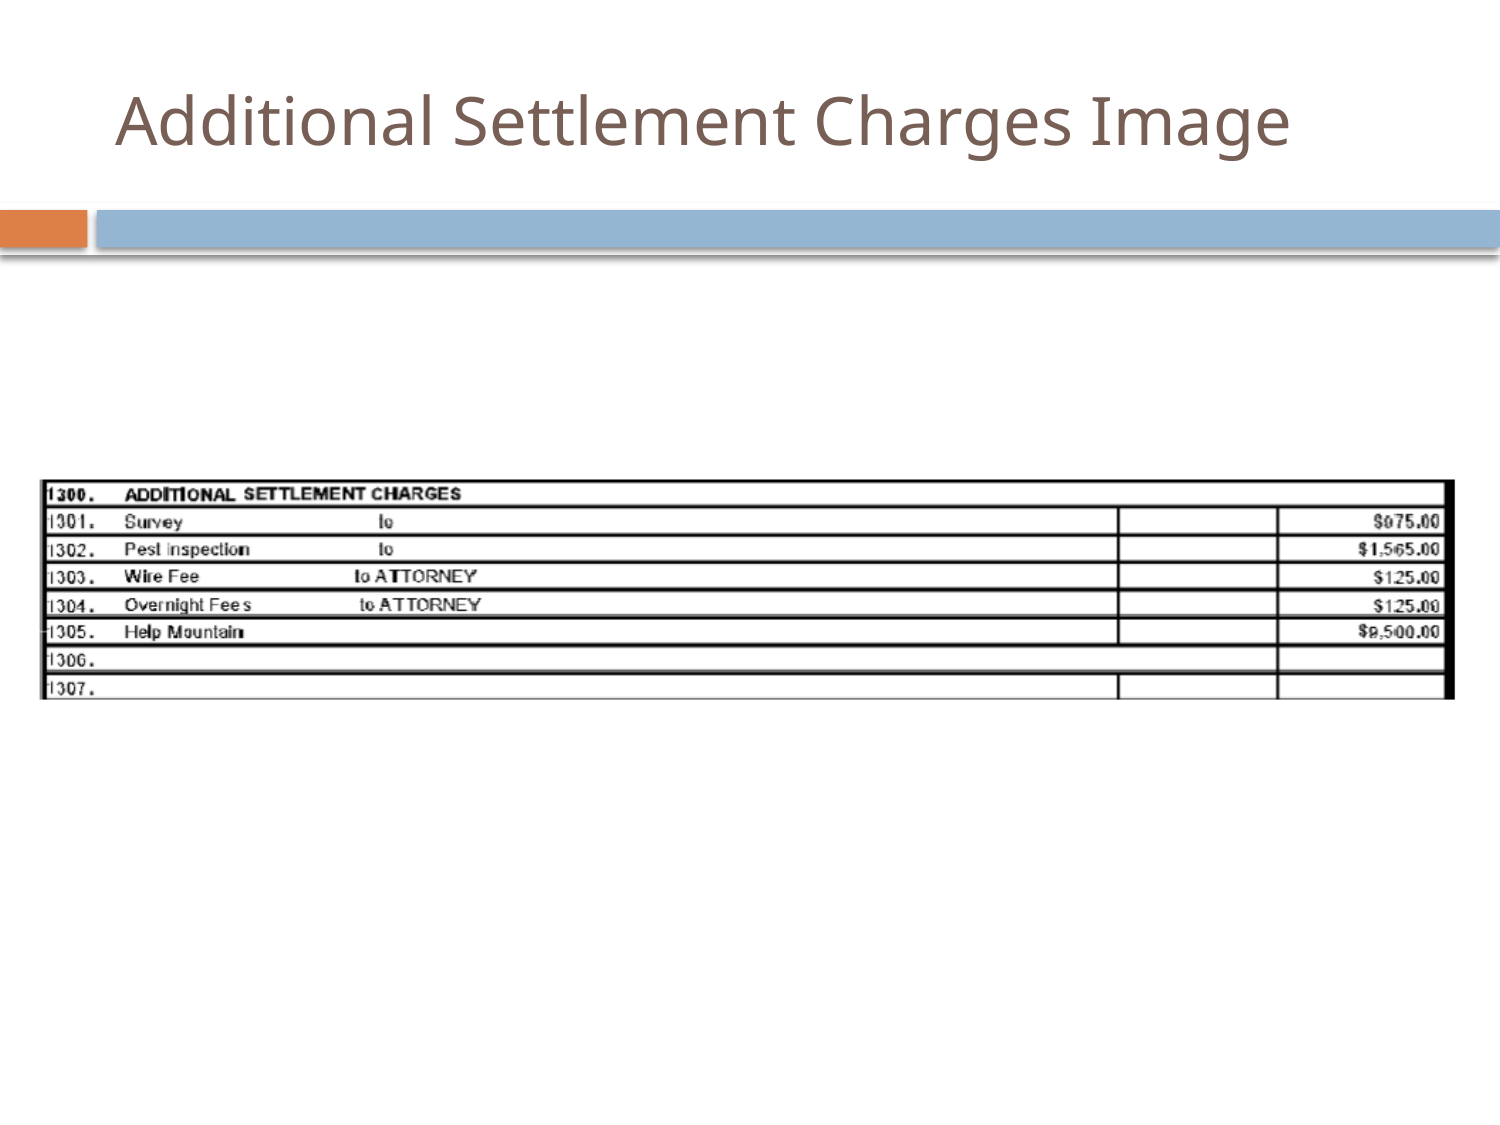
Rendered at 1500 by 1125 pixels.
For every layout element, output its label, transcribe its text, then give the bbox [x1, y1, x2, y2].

title Additional Settlement Charges Image [100, 37, 1438, 200]
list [37, 474, 1465, 707]
